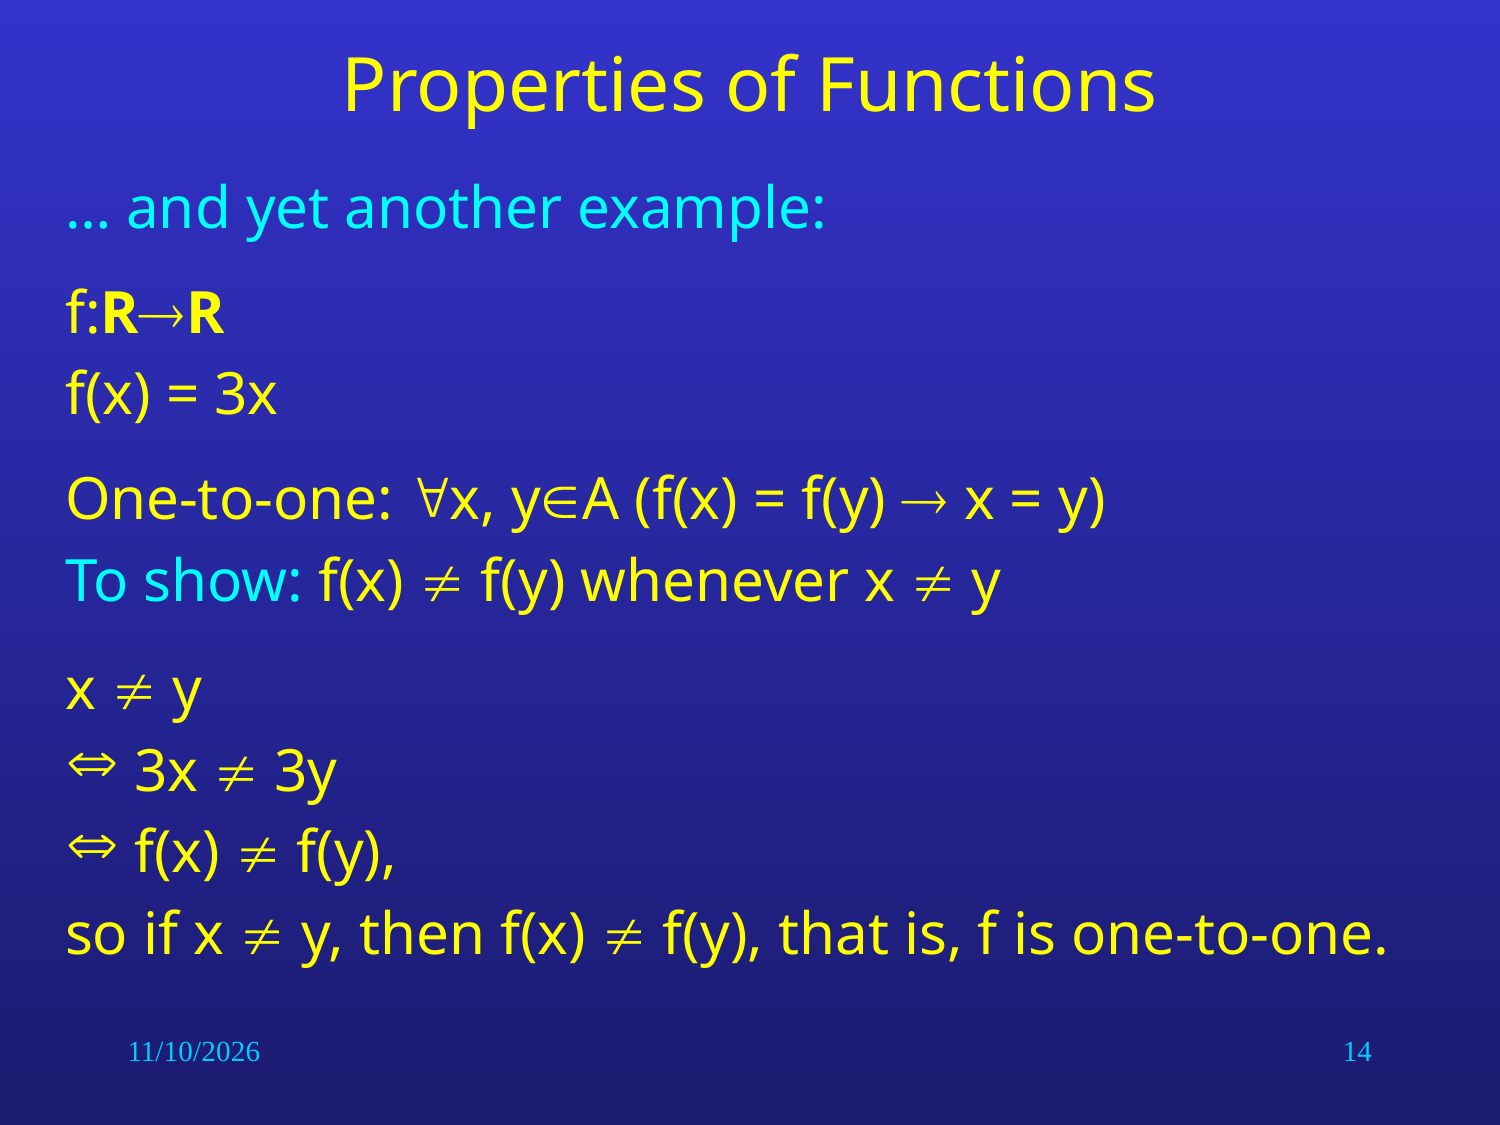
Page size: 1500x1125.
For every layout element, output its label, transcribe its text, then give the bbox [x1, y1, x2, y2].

title Properties of Functions [112, 24, 1388, 138]
slide_number 14 [1074, 1038, 1388, 1100]
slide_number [112, 1038, 425, 1100]
list … and yet another example: f:RR f(x) = 3x One-to-one: x, yA (f(x) = f(y)  x = y) To show: f(x)  f(y) whenever x  y x  y 3x  3y f(x)  f(y), so if x  y, then f(x)  f(y), that is, f is one-to-one. [50, 162, 1500, 1038]
